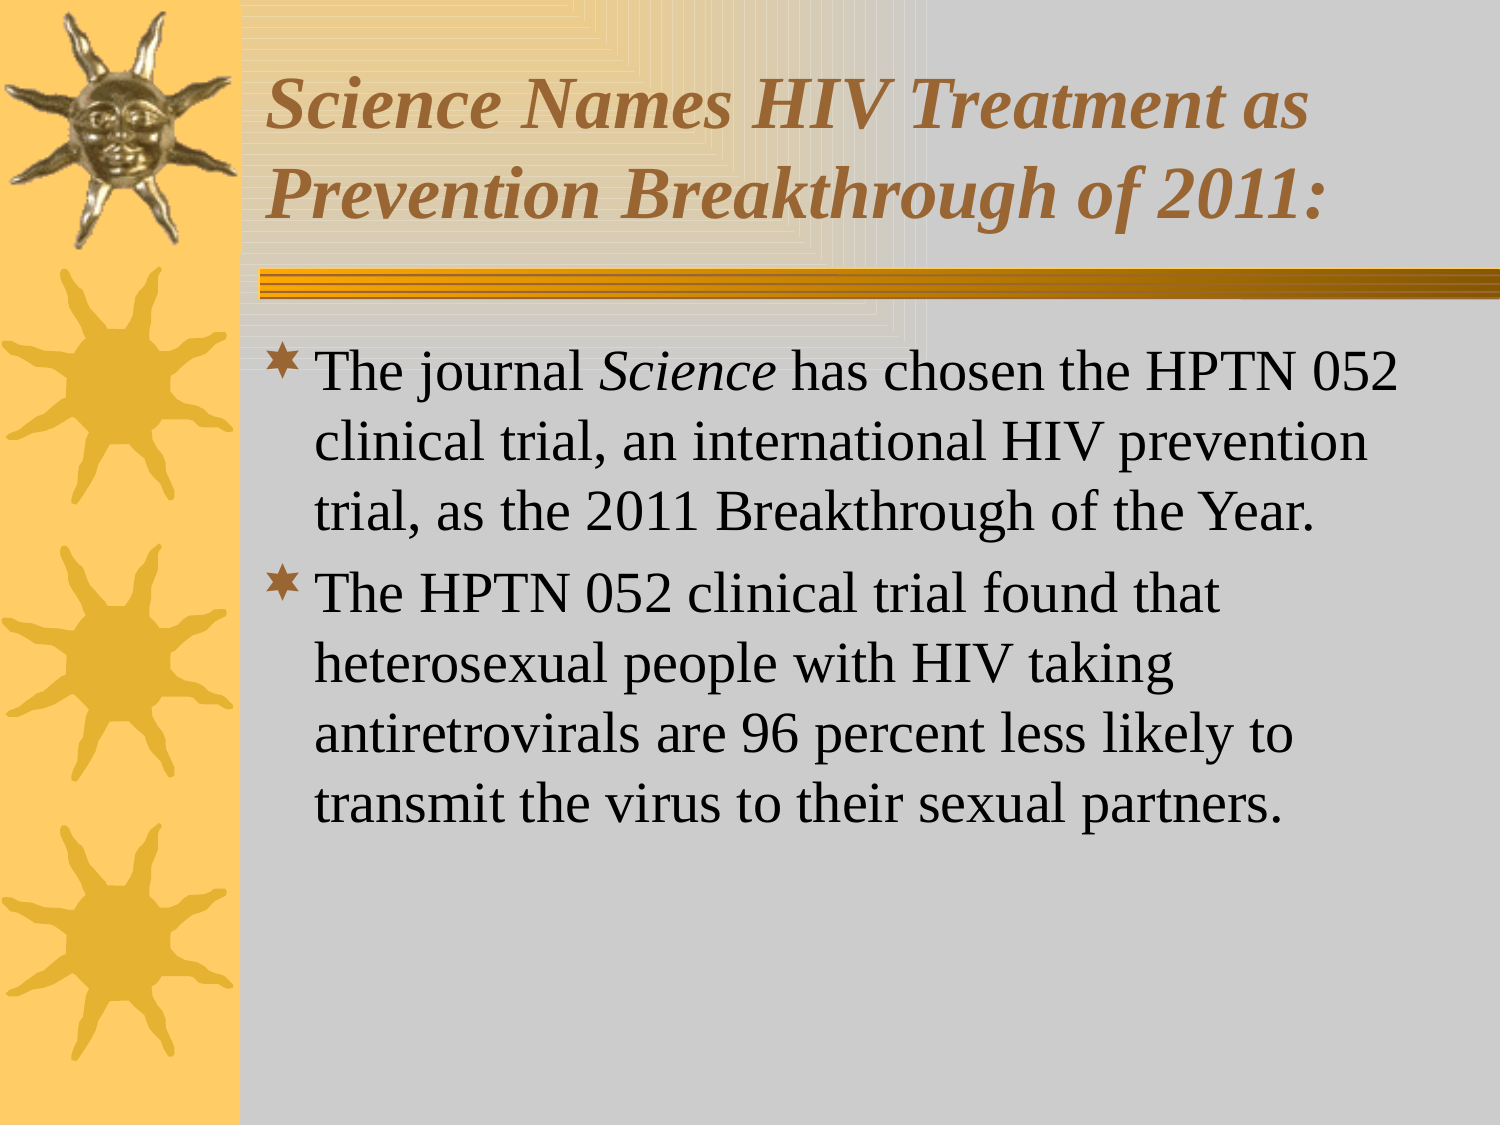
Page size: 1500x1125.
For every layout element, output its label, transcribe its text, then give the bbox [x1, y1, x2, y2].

picture [1, 8, 242, 254]
list The journal Science has chosen the HPTN 052 clinical trial, an international HIV prevention trial, as the 2011 Breakthrough of the Year. The HPTN 052 clinical trial found that heterosexual people with HIV taking antiretrovirals are 96 percent less likely to transmit the virus to their sexual partners. [242, 324, 1494, 1001]
title Science Names HIV Treatment as Prevention Breakthrough of 2011: [250, 49, 1492, 238]
